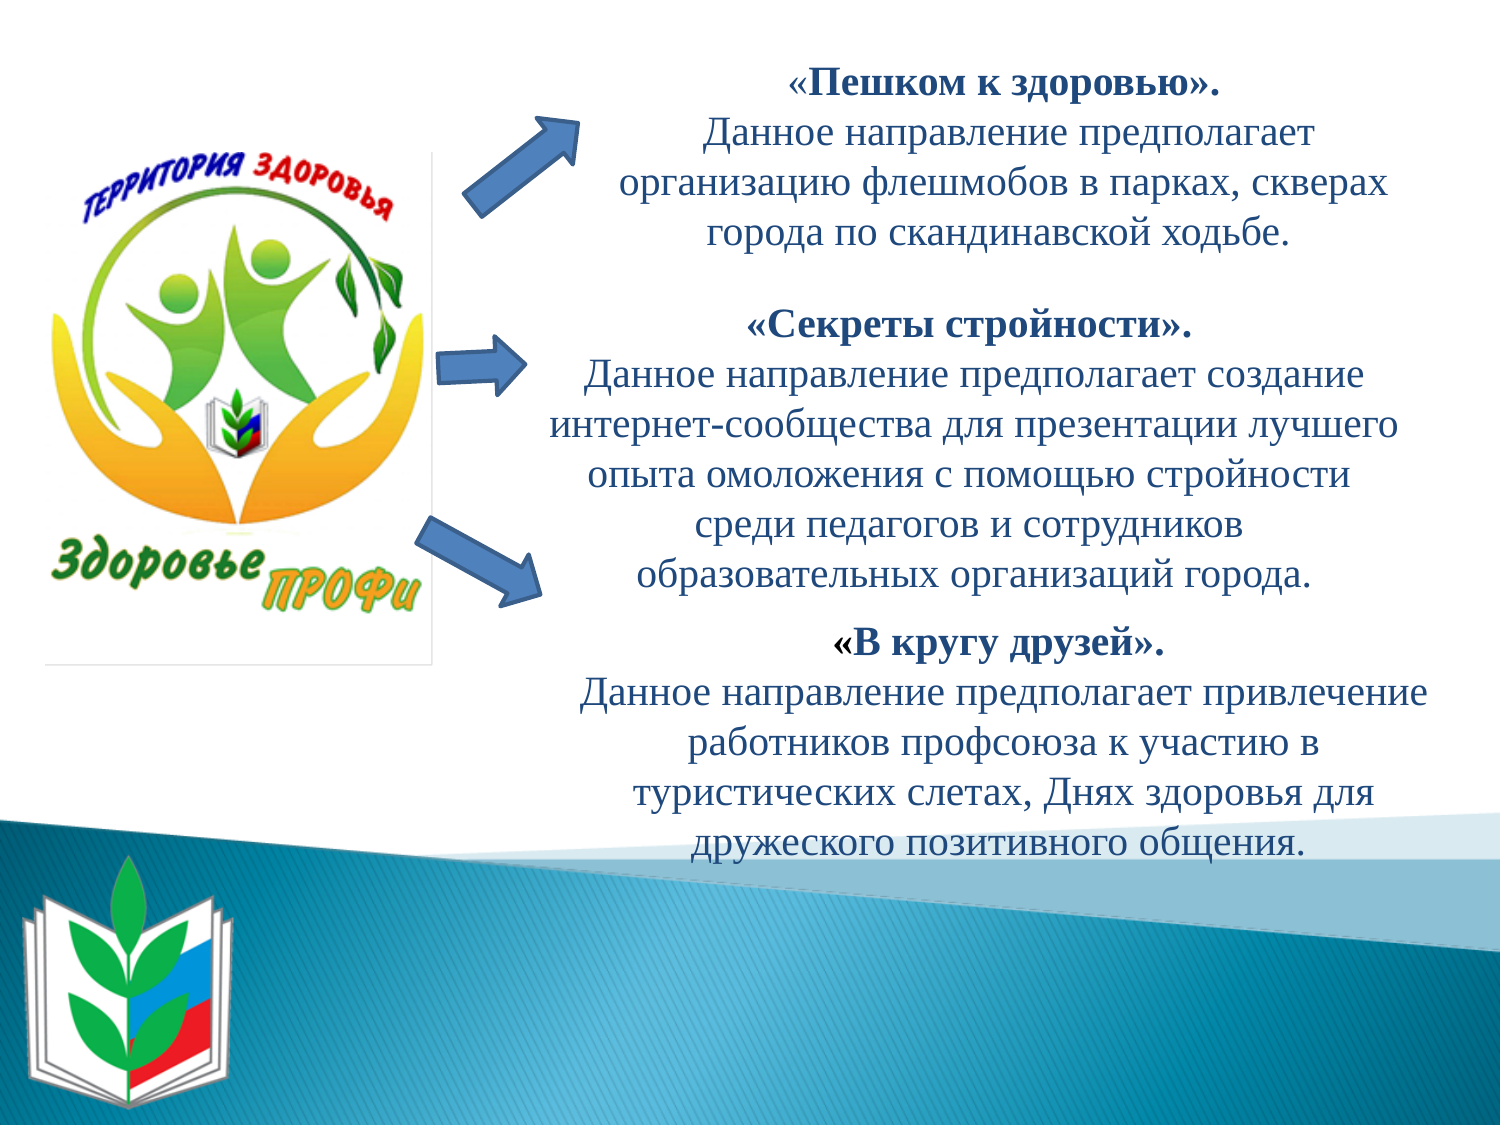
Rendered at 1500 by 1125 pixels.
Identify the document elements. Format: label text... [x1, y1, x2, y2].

text_box [439, 519, 543, 609]
text_box «Пешком к здоровью». Данное направление предполагает организацию флешмобов в парках, скверах города по скандинавской ходьбе. [584, 46, 1424, 262]
text_box [461, 115, 581, 219]
text_box «В кругу друзей». Данное направление предполагает привлечение работников профсоюза к участию в туристических слетах, Днях здоровья для дружеского позитивного общения. [552, 606, 1456, 872]
text_box [439, 334, 528, 398]
picture [0, 0, 1500, 1125]
text_box «Секреты стройности». Данное направление предполагает создание интернет-сообщества для презентации лучшего опыта омоложения с помощью стройности среди педагогов и сотрудников образовательных организаций города. [501, 288, 1447, 604]
